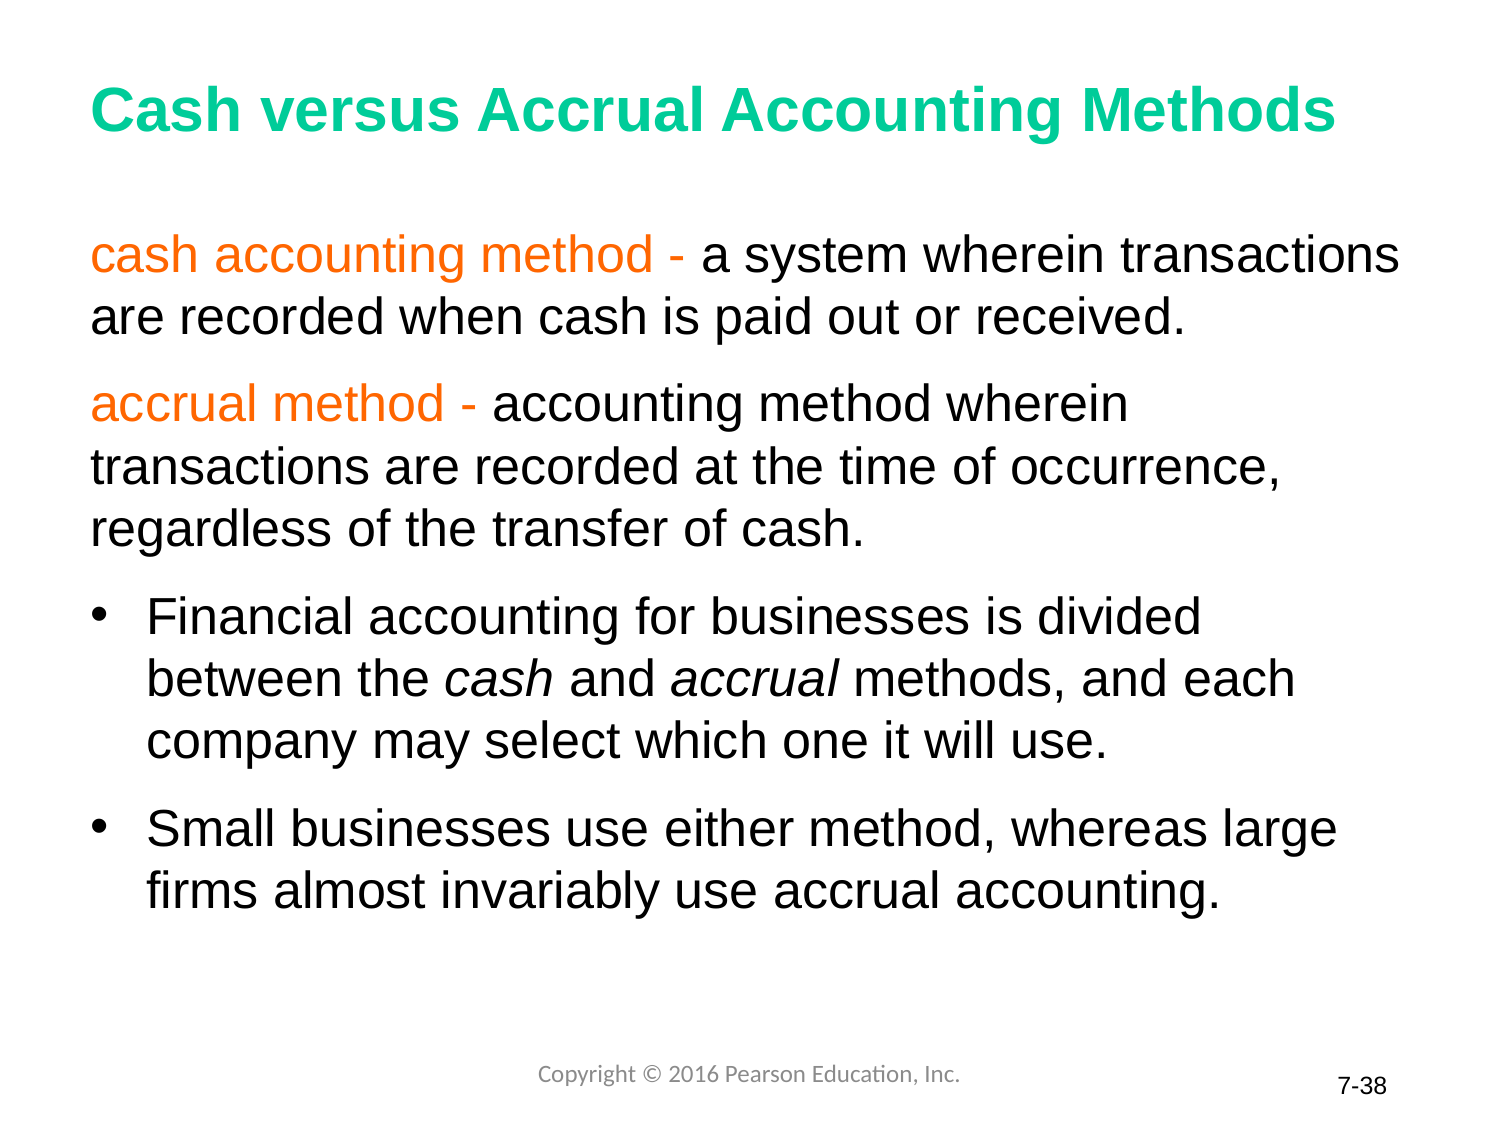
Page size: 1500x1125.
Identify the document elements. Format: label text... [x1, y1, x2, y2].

footer Copyright © 2016 Pearson Education, Inc. [512, 1042, 988, 1103]
list cash accounting method - a system wherein transactions are recorded when cash is paid out or received. accrual method - accounting method wherein transactions are recorded at the time of occurrence, regardless of the transfer of cash. Financial accounting for businesses is divided between the cash and accrual methods, and each company may select which one it will use. Small businesses use either method, whereas large firms almost invariably use accrual accounting. [75, 212, 1425, 1025]
title Cash versus Accrual Accounting Methods [75, 12, 1425, 200]
